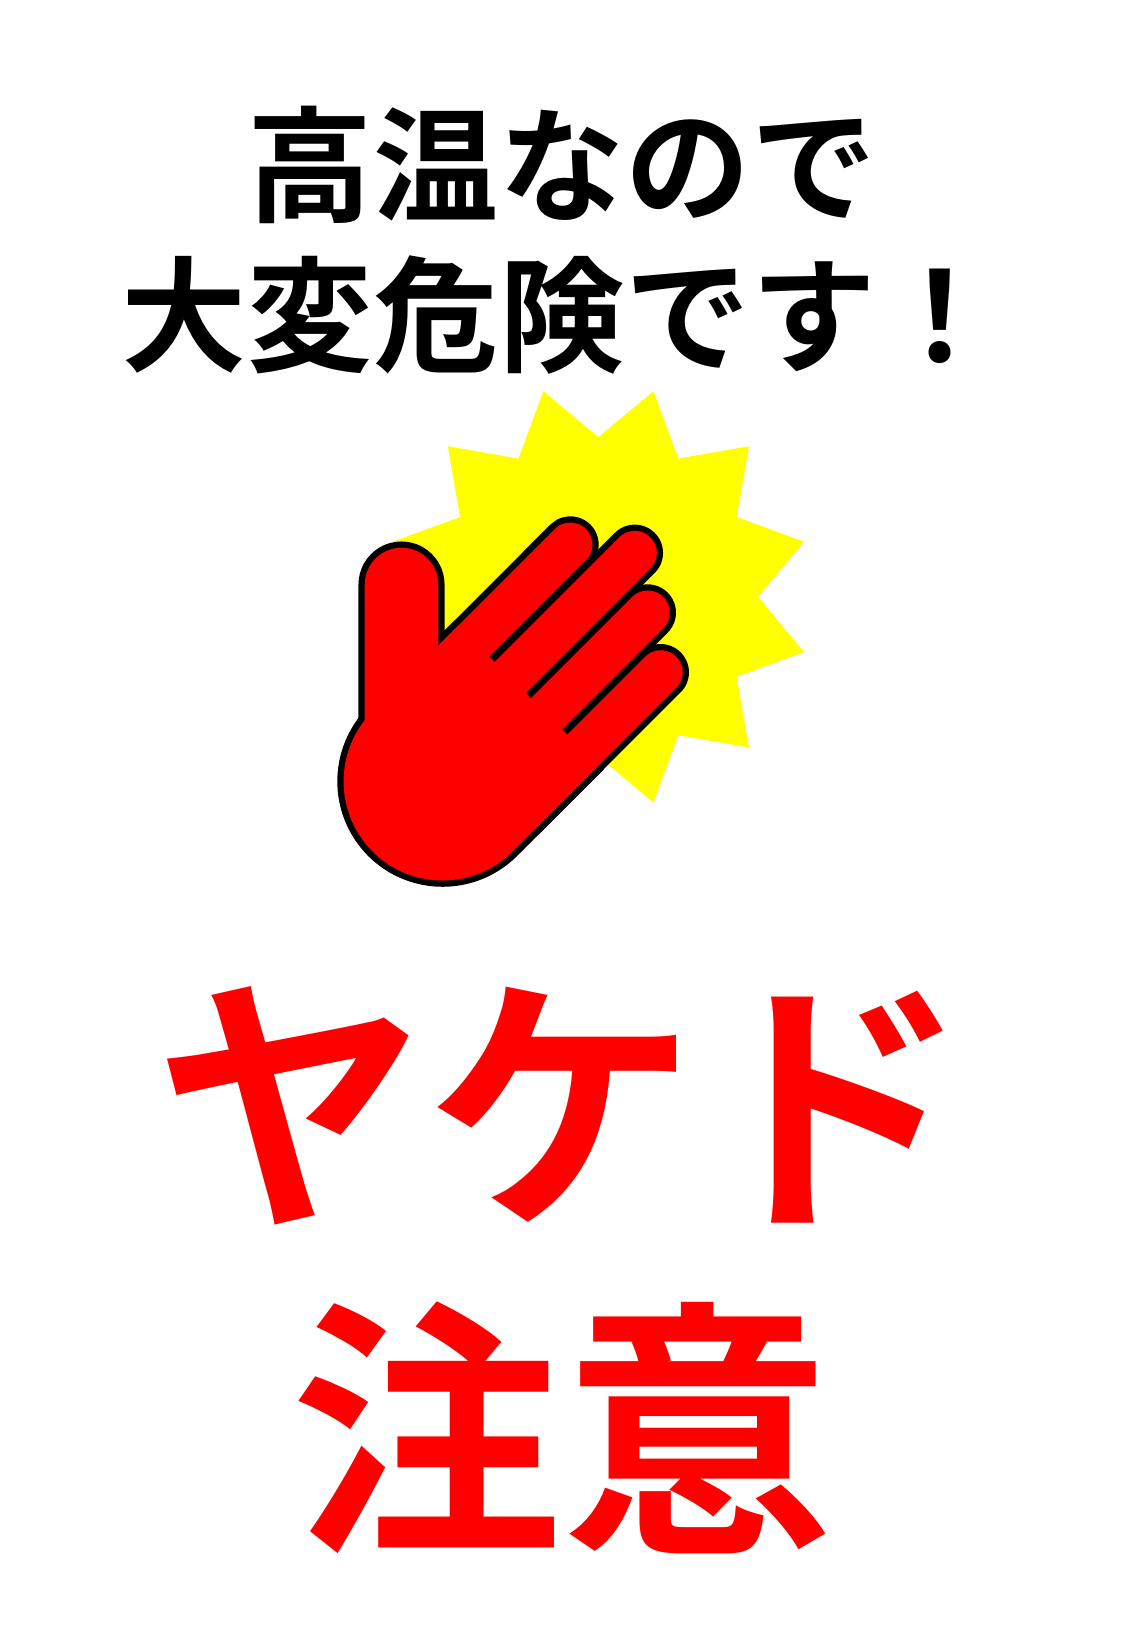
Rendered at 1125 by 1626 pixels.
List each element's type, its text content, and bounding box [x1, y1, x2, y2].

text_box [276, 428, 831, 855]
text_box 高温なので 大変危険です！ [0, 80, 1125, 395]
text_box ヤケド 注意 [0, 928, 1125, 1594]
